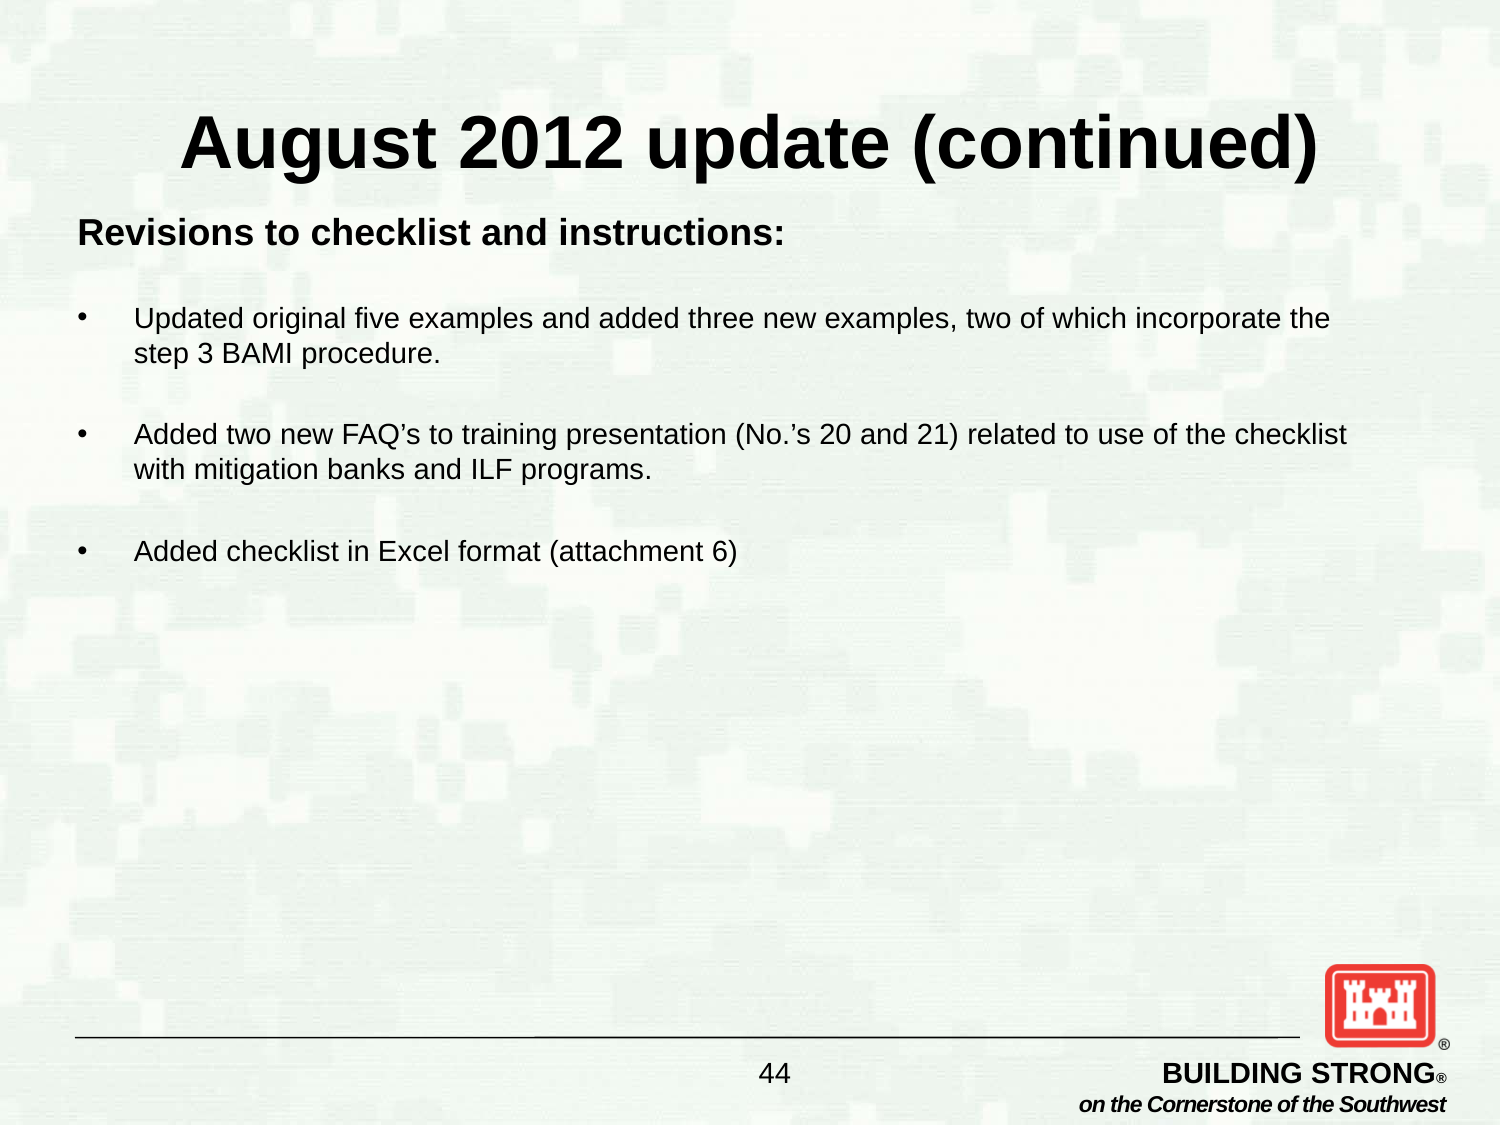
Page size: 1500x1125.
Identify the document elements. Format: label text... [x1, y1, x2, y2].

list Revisions to checklist and instructions: Updated original five examples and added three new examples, two of which incorporate the step 3 BAMI procedure. Added two new FAQ’s to training presentation (No.’s 20 and 21) related to use of the checklist with mitigation banks and ILF programs. Added checklist in Excel format (attachment 6) [62, 199, 1413, 963]
title August 2012 update (continued) [74, 44, 1426, 233]
picture [0, 0, 1500, 1125]
slide_number 44 [599, 1046, 951, 1125]
